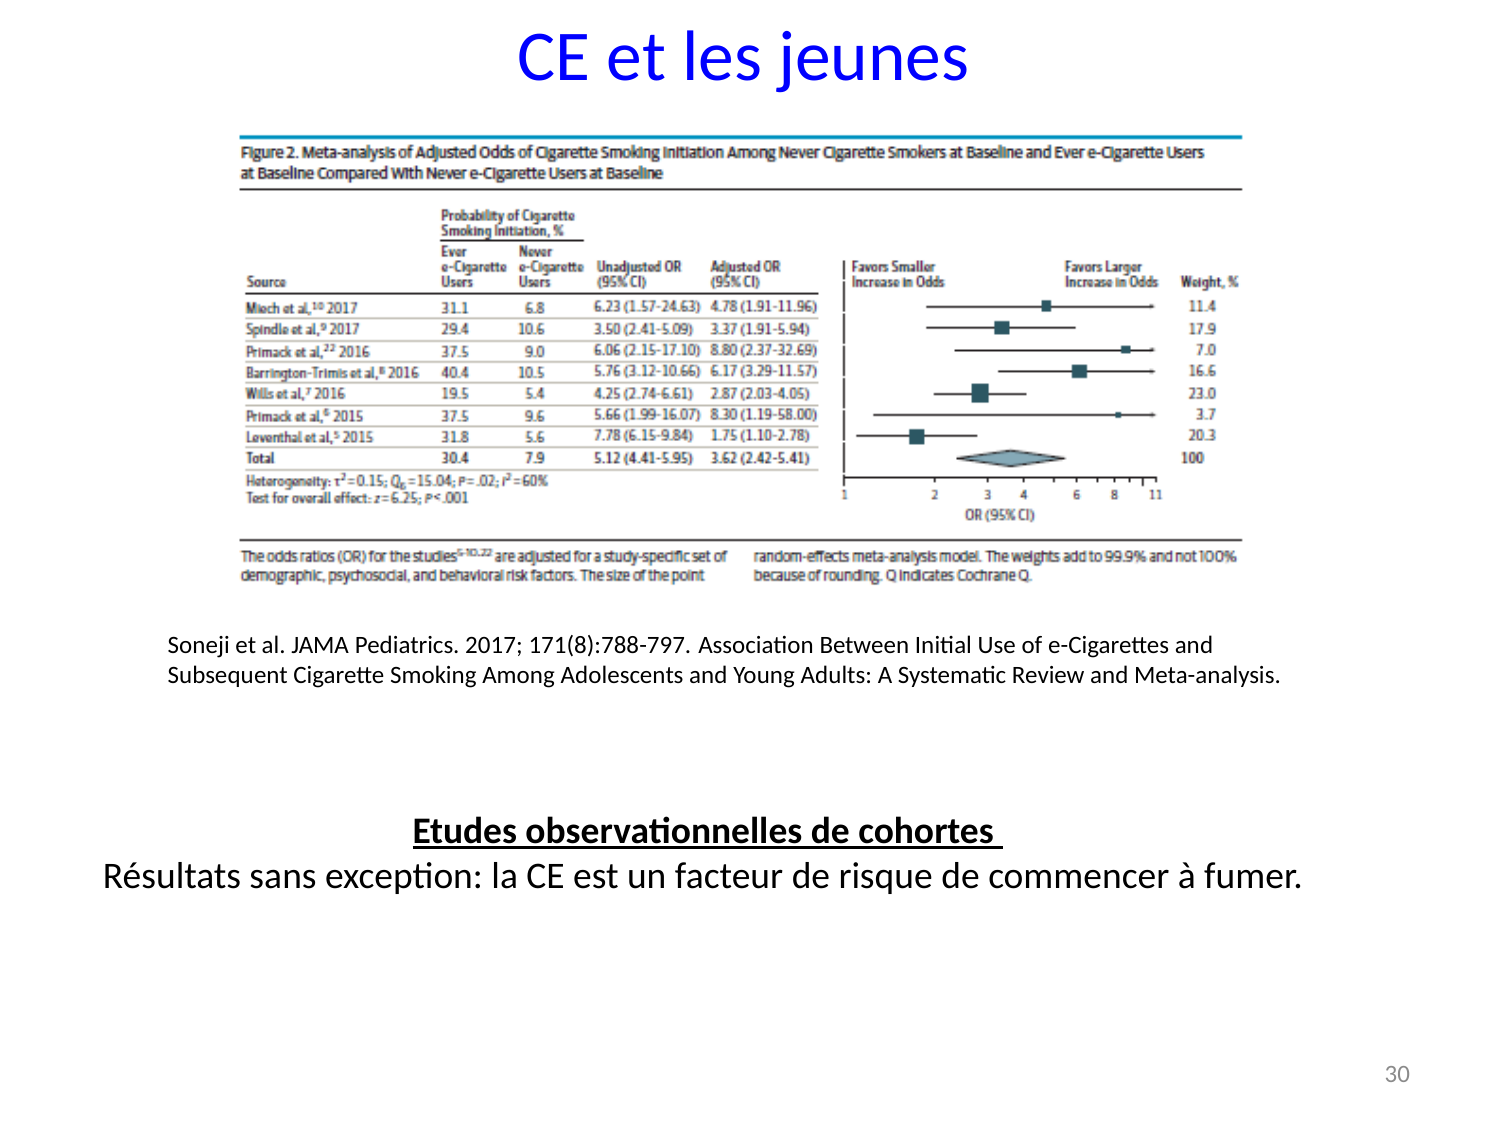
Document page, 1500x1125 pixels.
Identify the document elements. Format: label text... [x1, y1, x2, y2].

text_box Soneji et al. JAMA Pediatrics. 2017; 171(8):788-797. Association Between Initial Use of e-Cigarettes and Subsequent Cigarette Smoking Among Adolescents and Young Adults: A Systematic Review and Meta-analysis. [152, 621, 1298, 697]
slide_number 30 [1074, 1042, 1425, 1103]
title CE et les jeunes [68, 1, 1419, 189]
picture [206, 113, 1305, 587]
text_box Etudes observationnelles de cohortes Résultats sans exception: la CE est un facteur de risque de commencer à fumer. [88, 798, 1328, 904]
